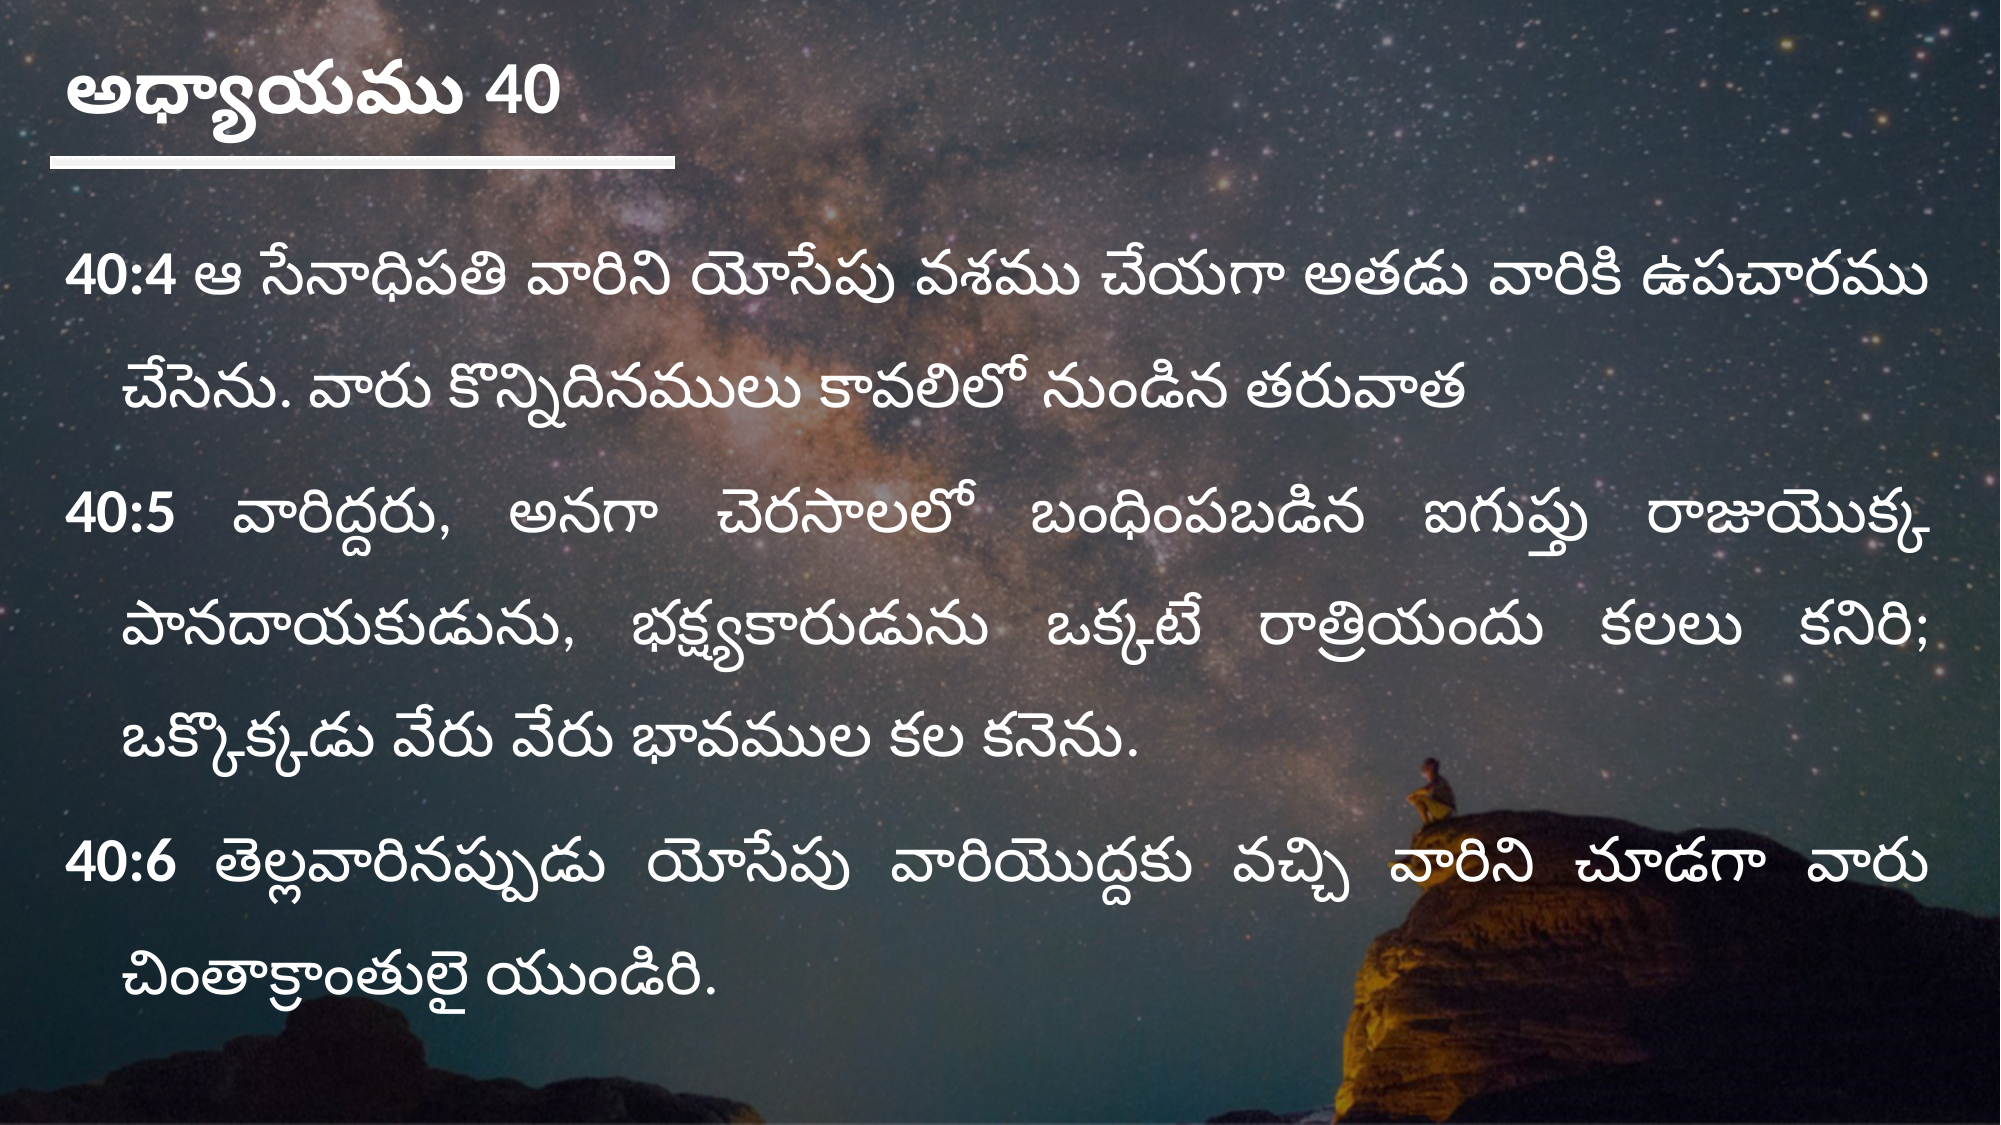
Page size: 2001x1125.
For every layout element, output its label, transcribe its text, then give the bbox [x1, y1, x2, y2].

list 40:4 ఆ సేనాధిపతి వారిని యోసేపు వశము చేయగా అతడు వారికి ఉపచారము చేసెను. వారు కొన్నిదినములు కావలిలో నుండిన తరువాత 40:5 వారిద్దరు, అనగా చెరసాలలో బంధింపబడిన ఐగుప్తు రాజుయొక్క పానదాయకుడును, భక్ష్యకారుడును ఒక్కటే రాత్రియందు కలలు కనిరి; ఒక్కొక్కడు వేరు వేరు భావముల కల కనెను. 40:6 తెల్లవారినప్పుడు యోసేపు వారియొద్దకు వచ్చి వారిని చూడగా వారు చింతాక్రాంతులై యుండిరి. [50, 187, 1946, 1063]
picture [0, 0, 2000, 1125]
title అధ్యాయము 40 [50, 0, 1925, 167]
